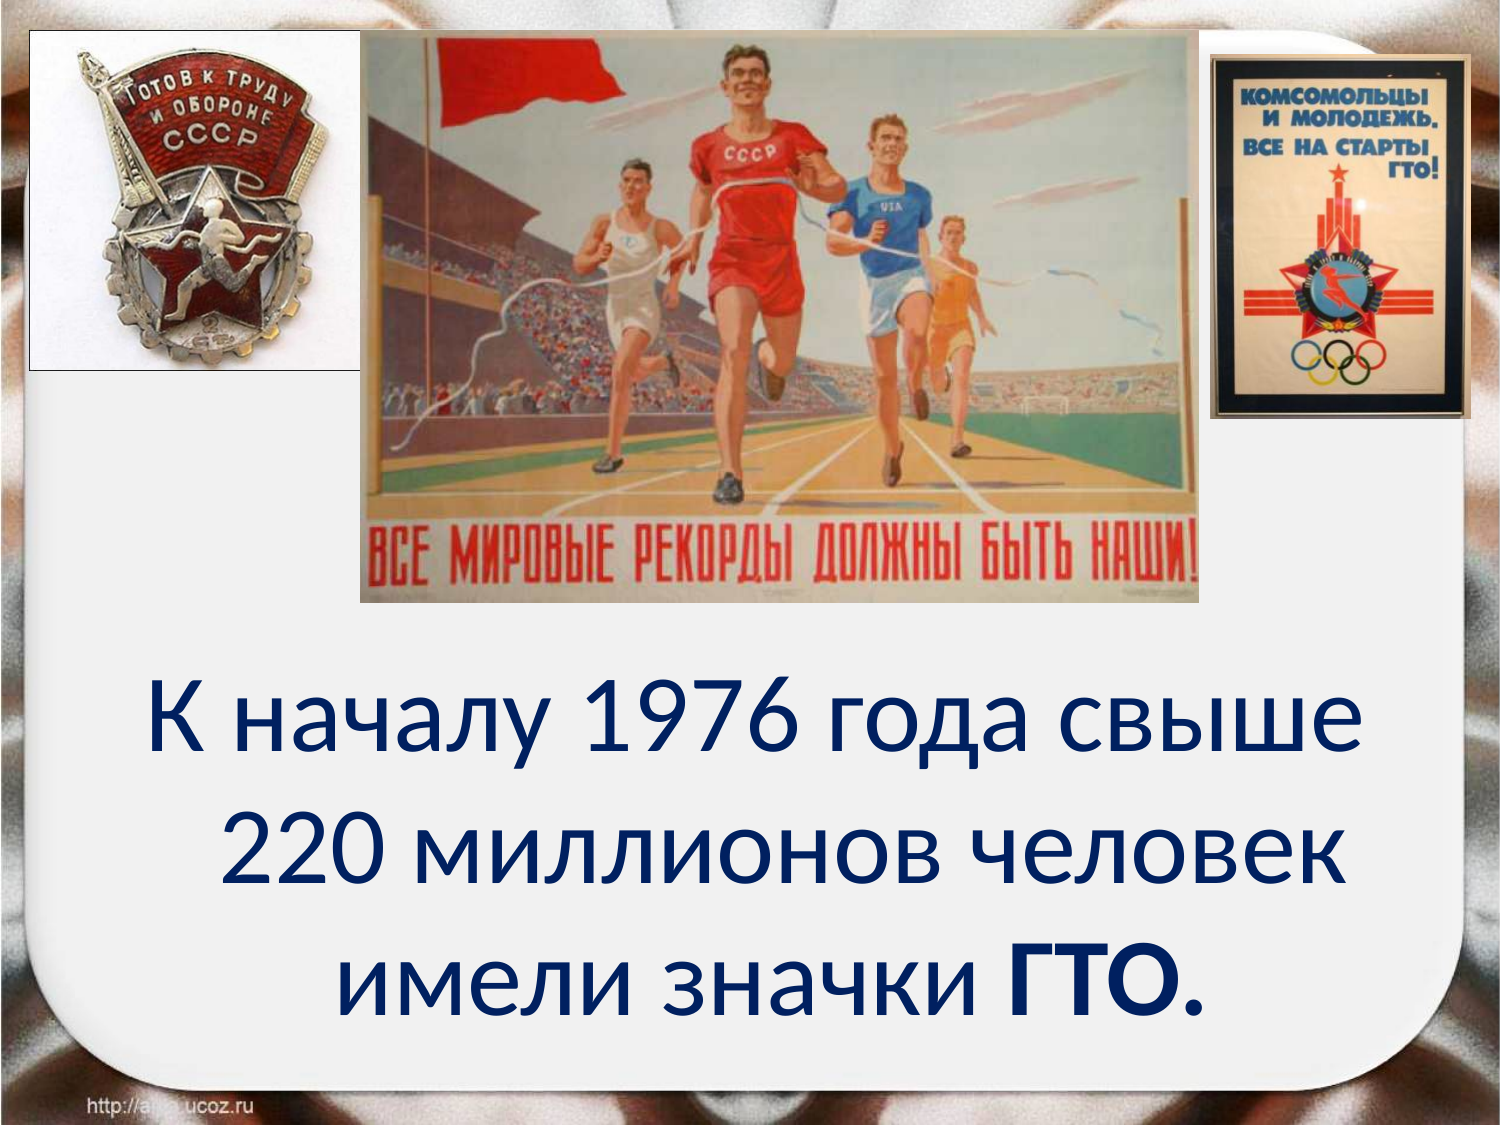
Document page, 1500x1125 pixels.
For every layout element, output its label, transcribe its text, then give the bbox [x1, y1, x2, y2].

list К началу 1976 года свыше 220 миллионов человек имели значки ГТО. [41, 633, 1471, 1047]
picture [0, 0, 1500, 1125]
